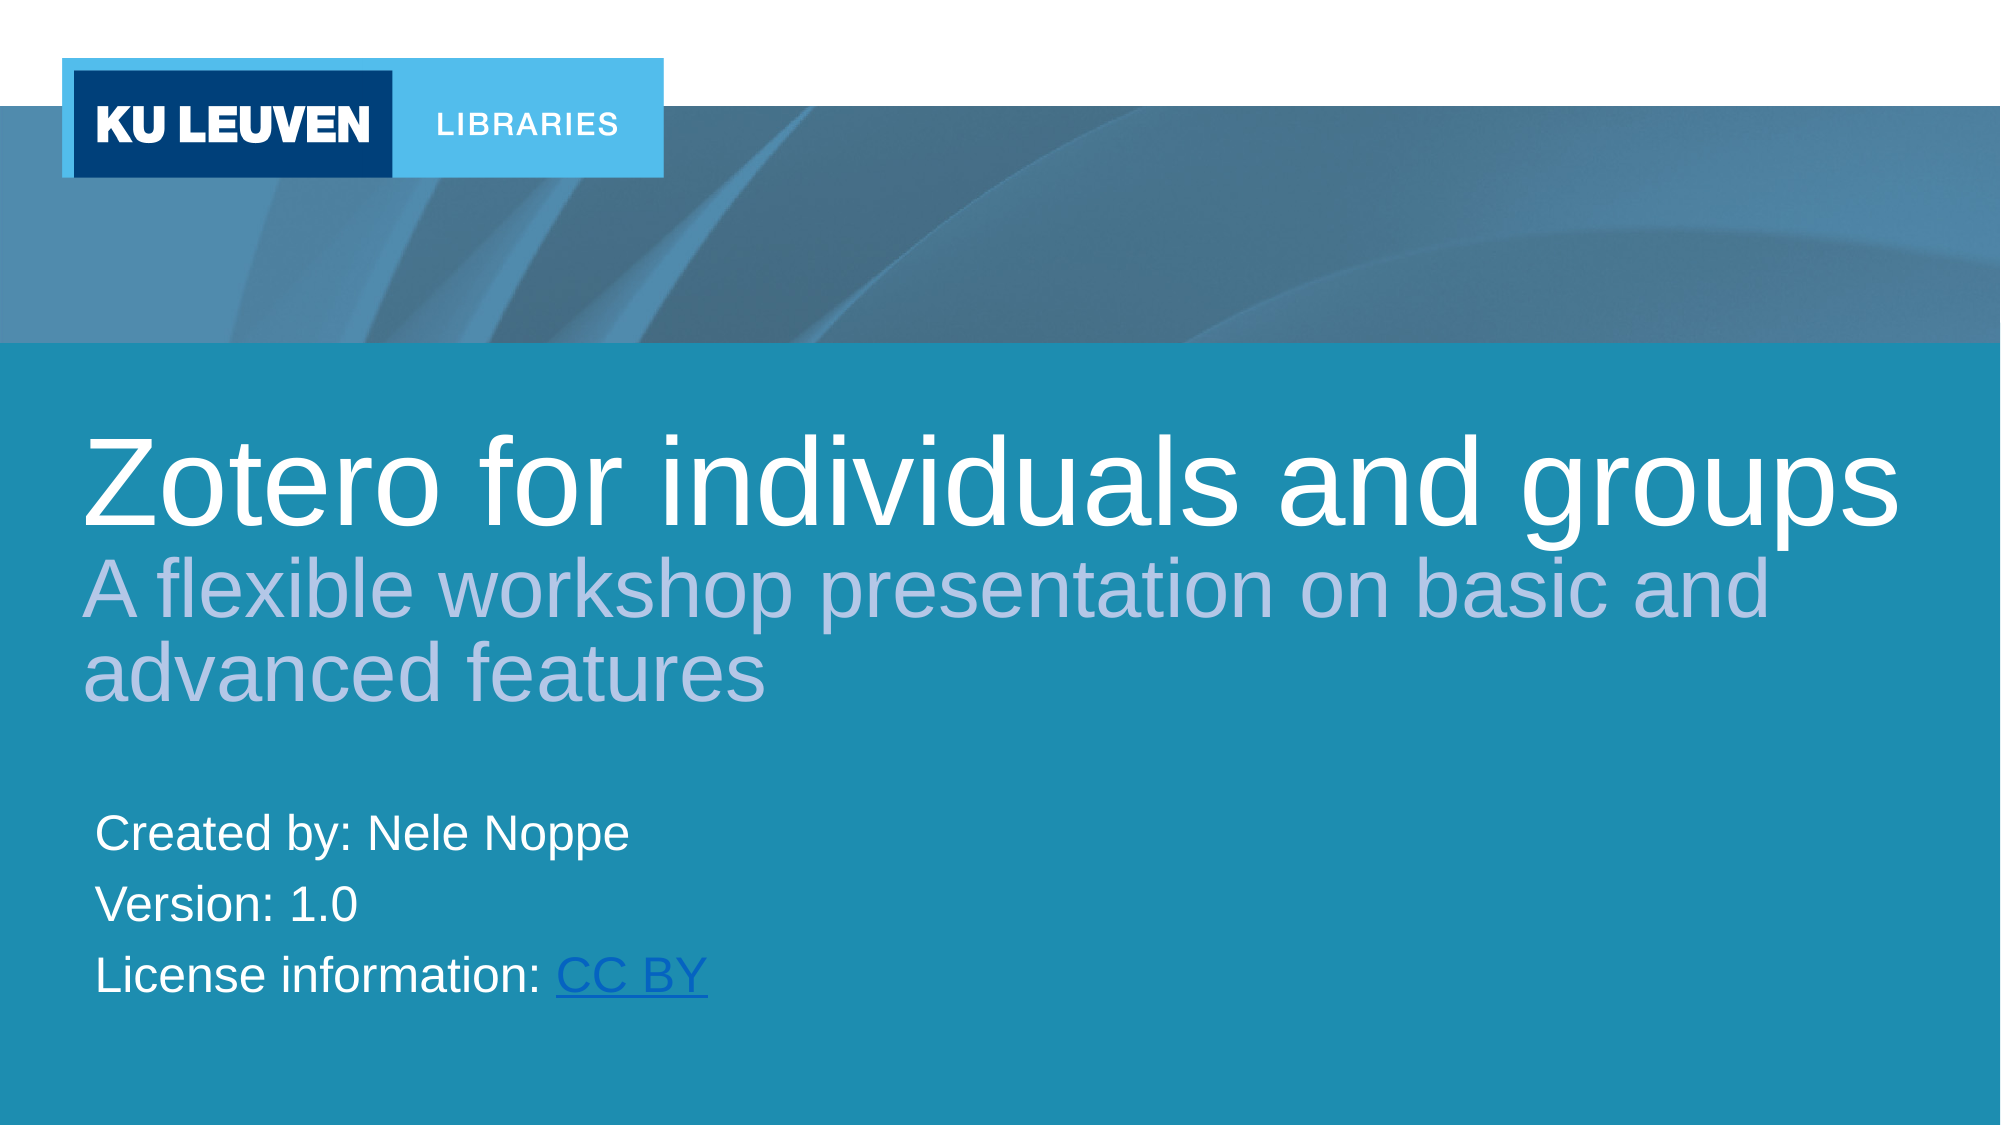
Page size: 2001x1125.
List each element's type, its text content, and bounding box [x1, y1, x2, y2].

subtitle Created by: Nele Noppe Version: 1.0 License information: CC BY [94, 810, 1906, 1035]
title Zotero for individuals and groups A flexible workshop presentation on basic and advanced features [82, 341, 1918, 719]
picture [0, 58, 2000, 343]
